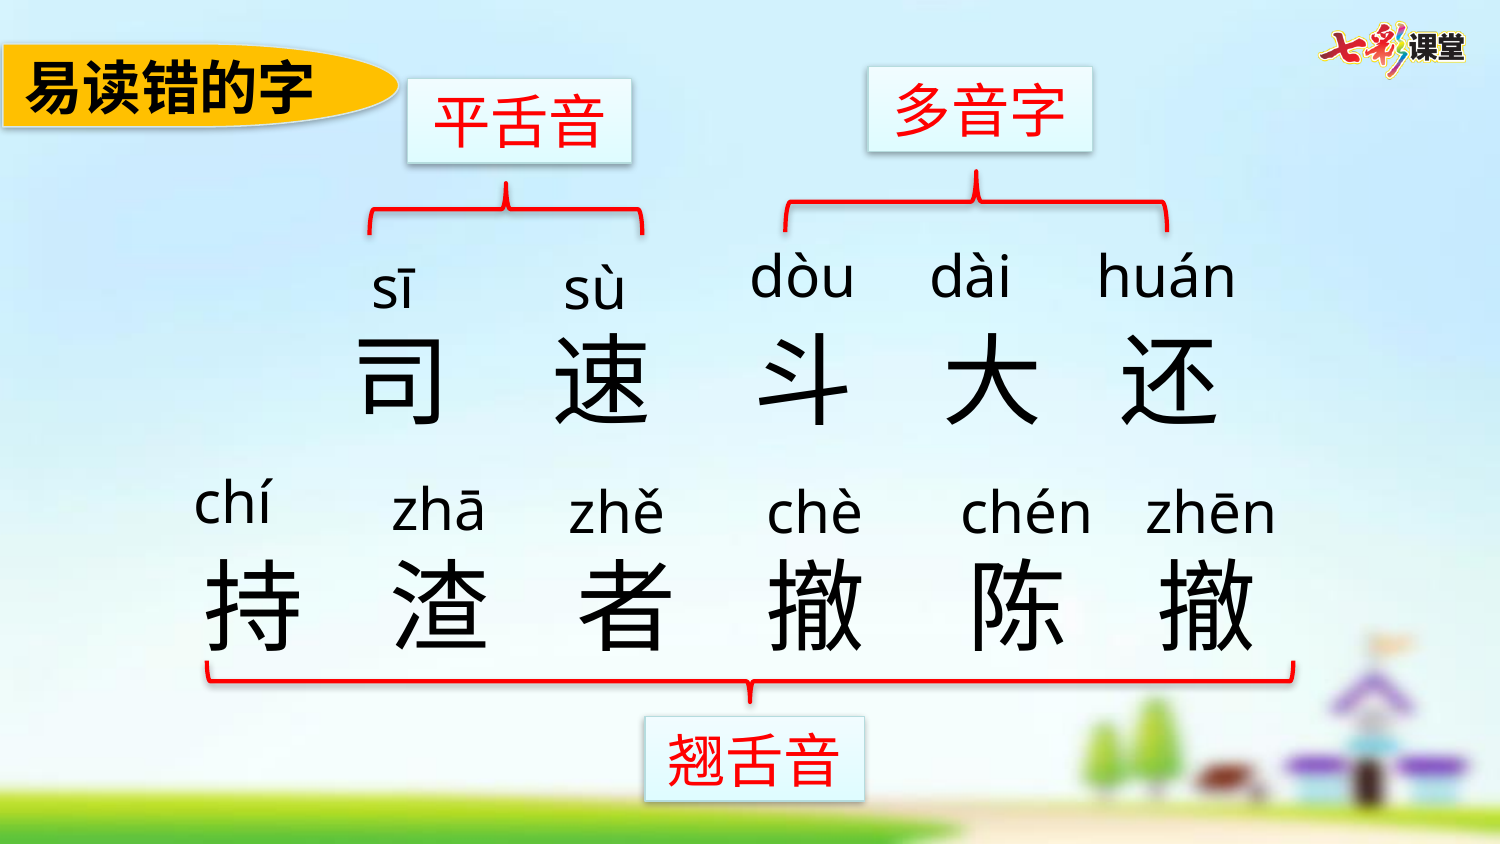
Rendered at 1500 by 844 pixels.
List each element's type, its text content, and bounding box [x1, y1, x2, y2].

text_box dài [914, 240, 1028, 317]
text_box 司 [336, 309, 466, 445]
text_box zhā [376, 464, 503, 550]
text_box 者 [561, 536, 692, 658]
text_box 翘舌音 [644, 716, 865, 802]
text_box [366, 180, 646, 236]
text_box sù [548, 243, 643, 329]
text_box chén [945, 467, 1109, 553]
text_box [203, 660, 1297, 706]
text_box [0, 43, 399, 128]
text_box sī [356, 242, 476, 328]
text_box 陈 [953, 553, 1083, 671]
picture [0, 0, 1500, 844]
text_box 还 [1105, 309, 1235, 445]
text_box 持 [188, 536, 319, 671]
text_box 斗 [738, 309, 869, 445]
text_box zhě [554, 467, 681, 553]
text_box chí [179, 457, 288, 543]
text_box 撤 [750, 536, 881, 671]
text_box 速 [536, 309, 667, 445]
text_box chè [751, 467, 879, 536]
text_box huán [1081, 232, 1253, 317]
text_box 撤 [1142, 536, 1272, 671]
text_box 渣 [374, 536, 505, 658]
text_box 多音字 [867, 66, 1093, 152]
text_box dòu [734, 232, 872, 317]
text_box 大 [927, 309, 1058, 445]
text_box zhēn [1130, 467, 1293, 553]
text_box [782, 168, 1171, 233]
text_box 平舌音 [407, 78, 632, 164]
